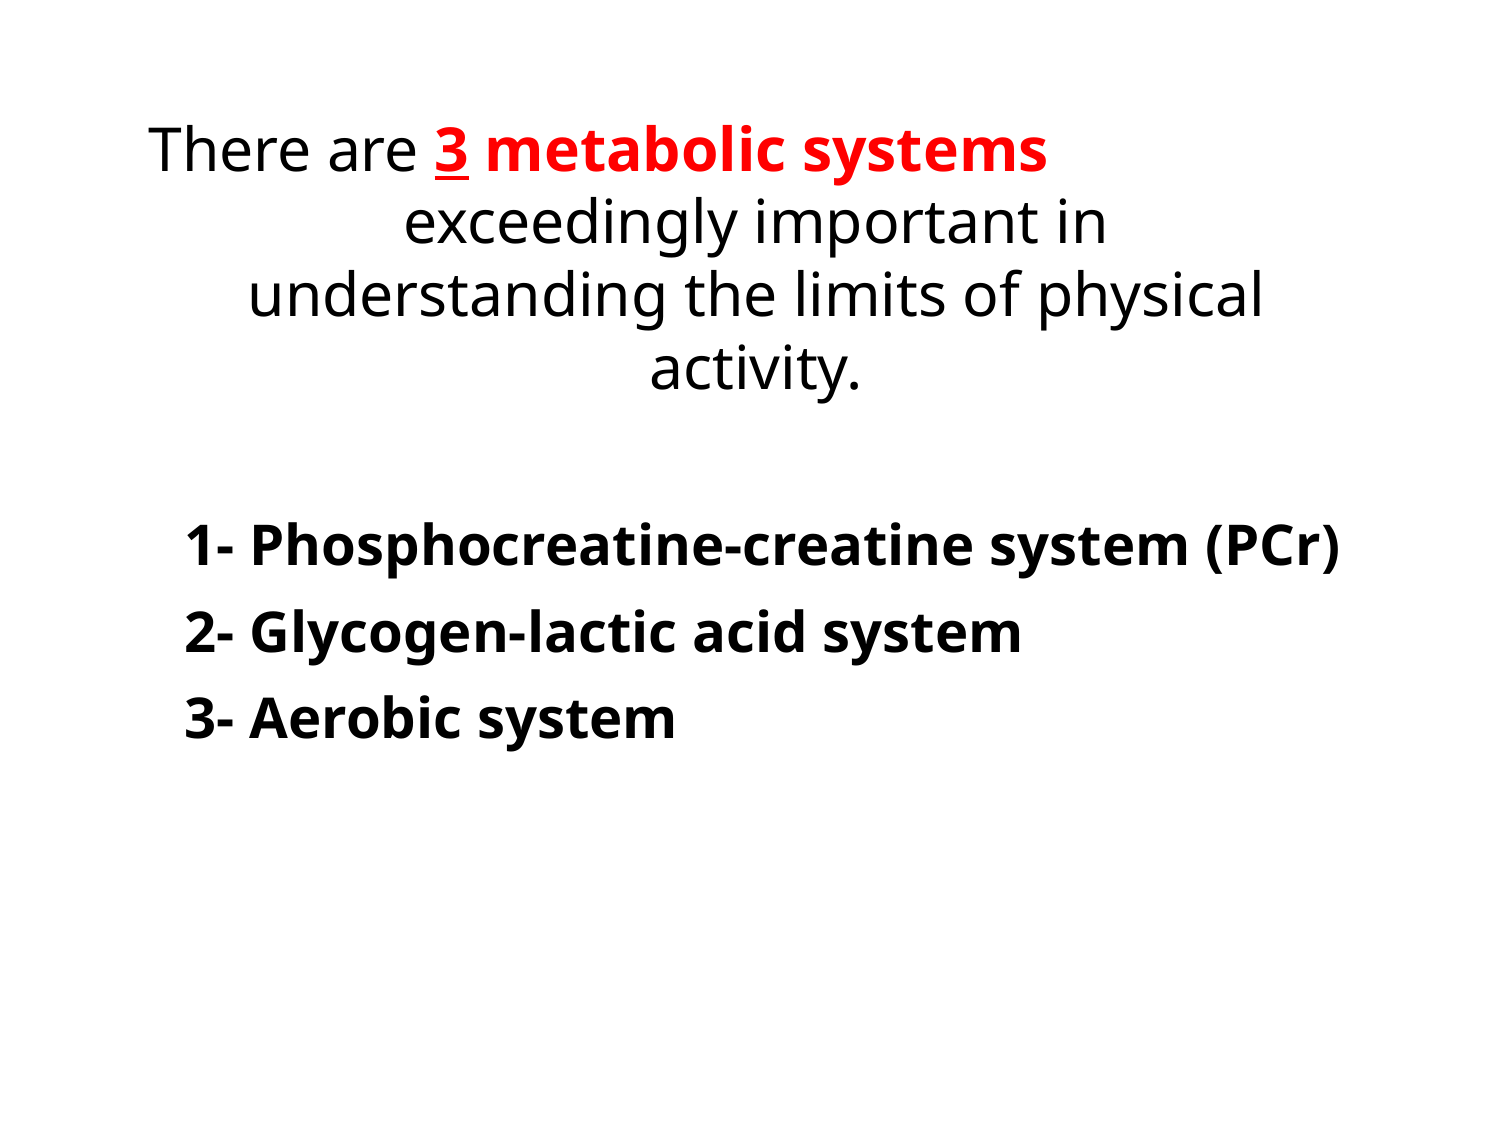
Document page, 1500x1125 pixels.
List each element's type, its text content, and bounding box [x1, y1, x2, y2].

text_box There are 3 metabolic systems [148, 113, 1049, 253]
text_box understanding the limits of physical [247, 259, 1265, 399]
text_box exceedingly important in [403, 186, 1109, 259]
text_box 1- Phosphocreatine-creatine system (PCr) 2- Glycogen-lactic acid system 3- Aerobic system [184, 490, 1341, 837]
text_box activity. [649, 332, 863, 472]
